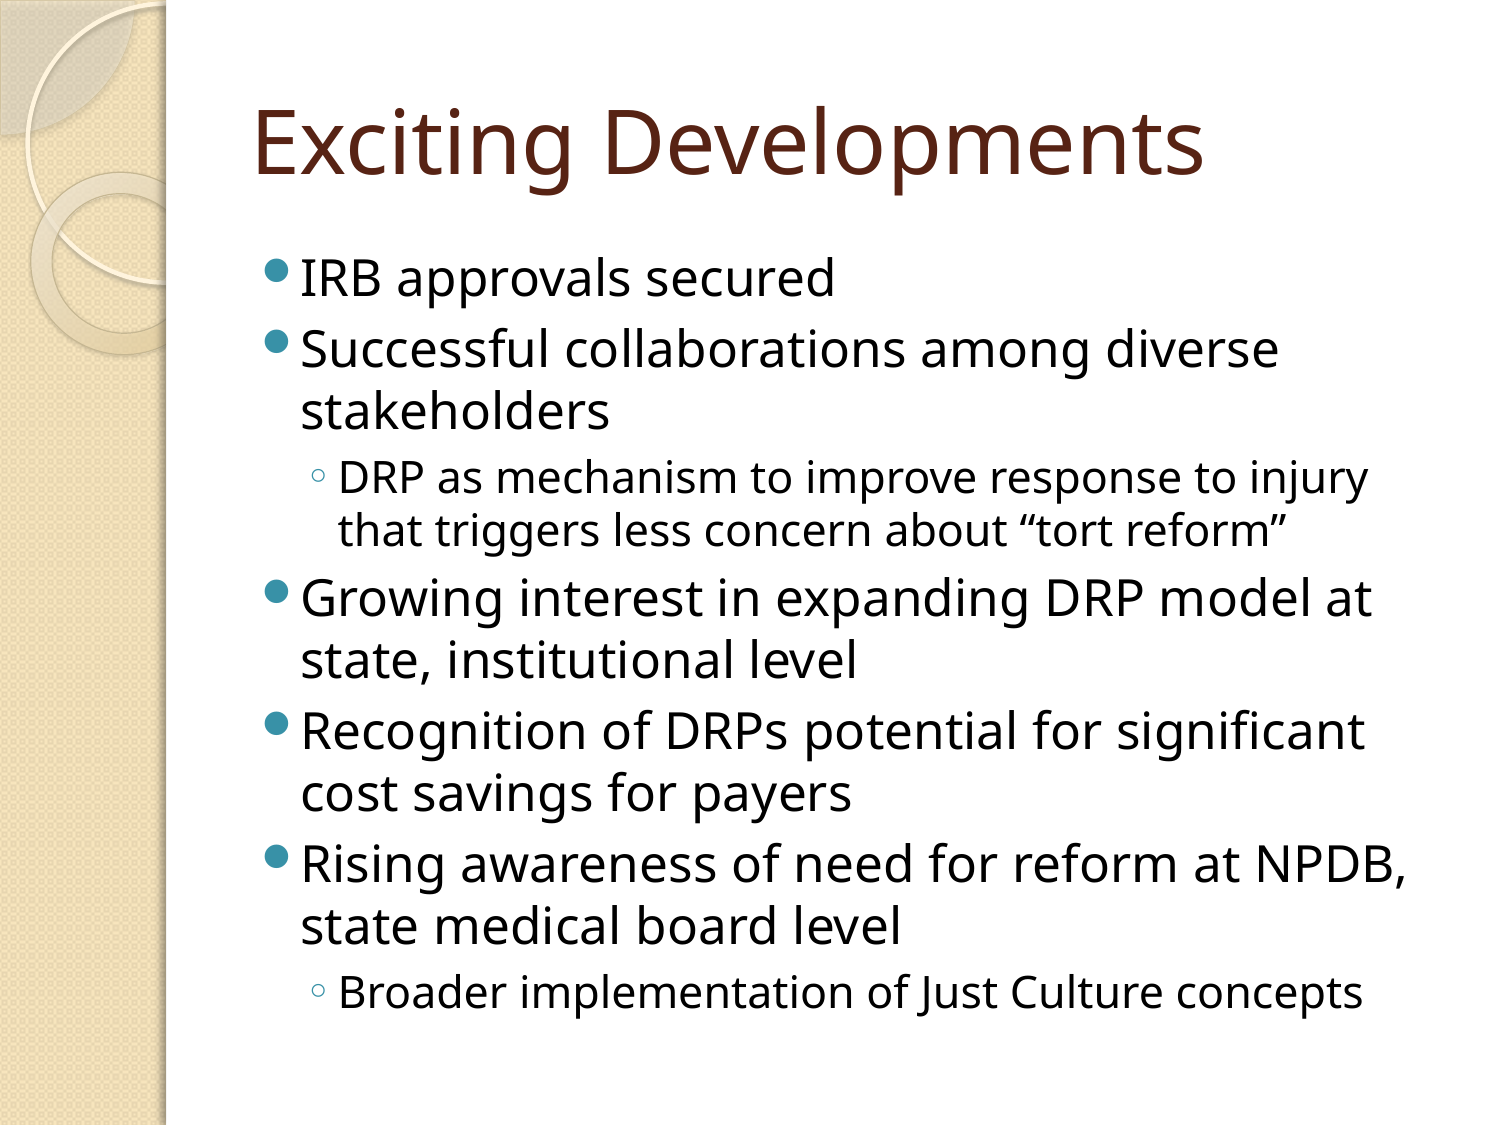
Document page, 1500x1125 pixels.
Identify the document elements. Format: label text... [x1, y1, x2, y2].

title Exciting Developments [235, 45, 1466, 233]
list IRB approvals secured Successful collaborations among diverse stakeholders DRP as mechanism to improve response to injury that triggers less concern about “tort reform” Growing interest in expanding DRP model at state, institutional level Recognition of DRPs potential for significant cost savings for payers Rising awareness of need for reform at NPDB, state medical board level Broader implementation of Just Culture concepts [235, 237, 1466, 1025]
